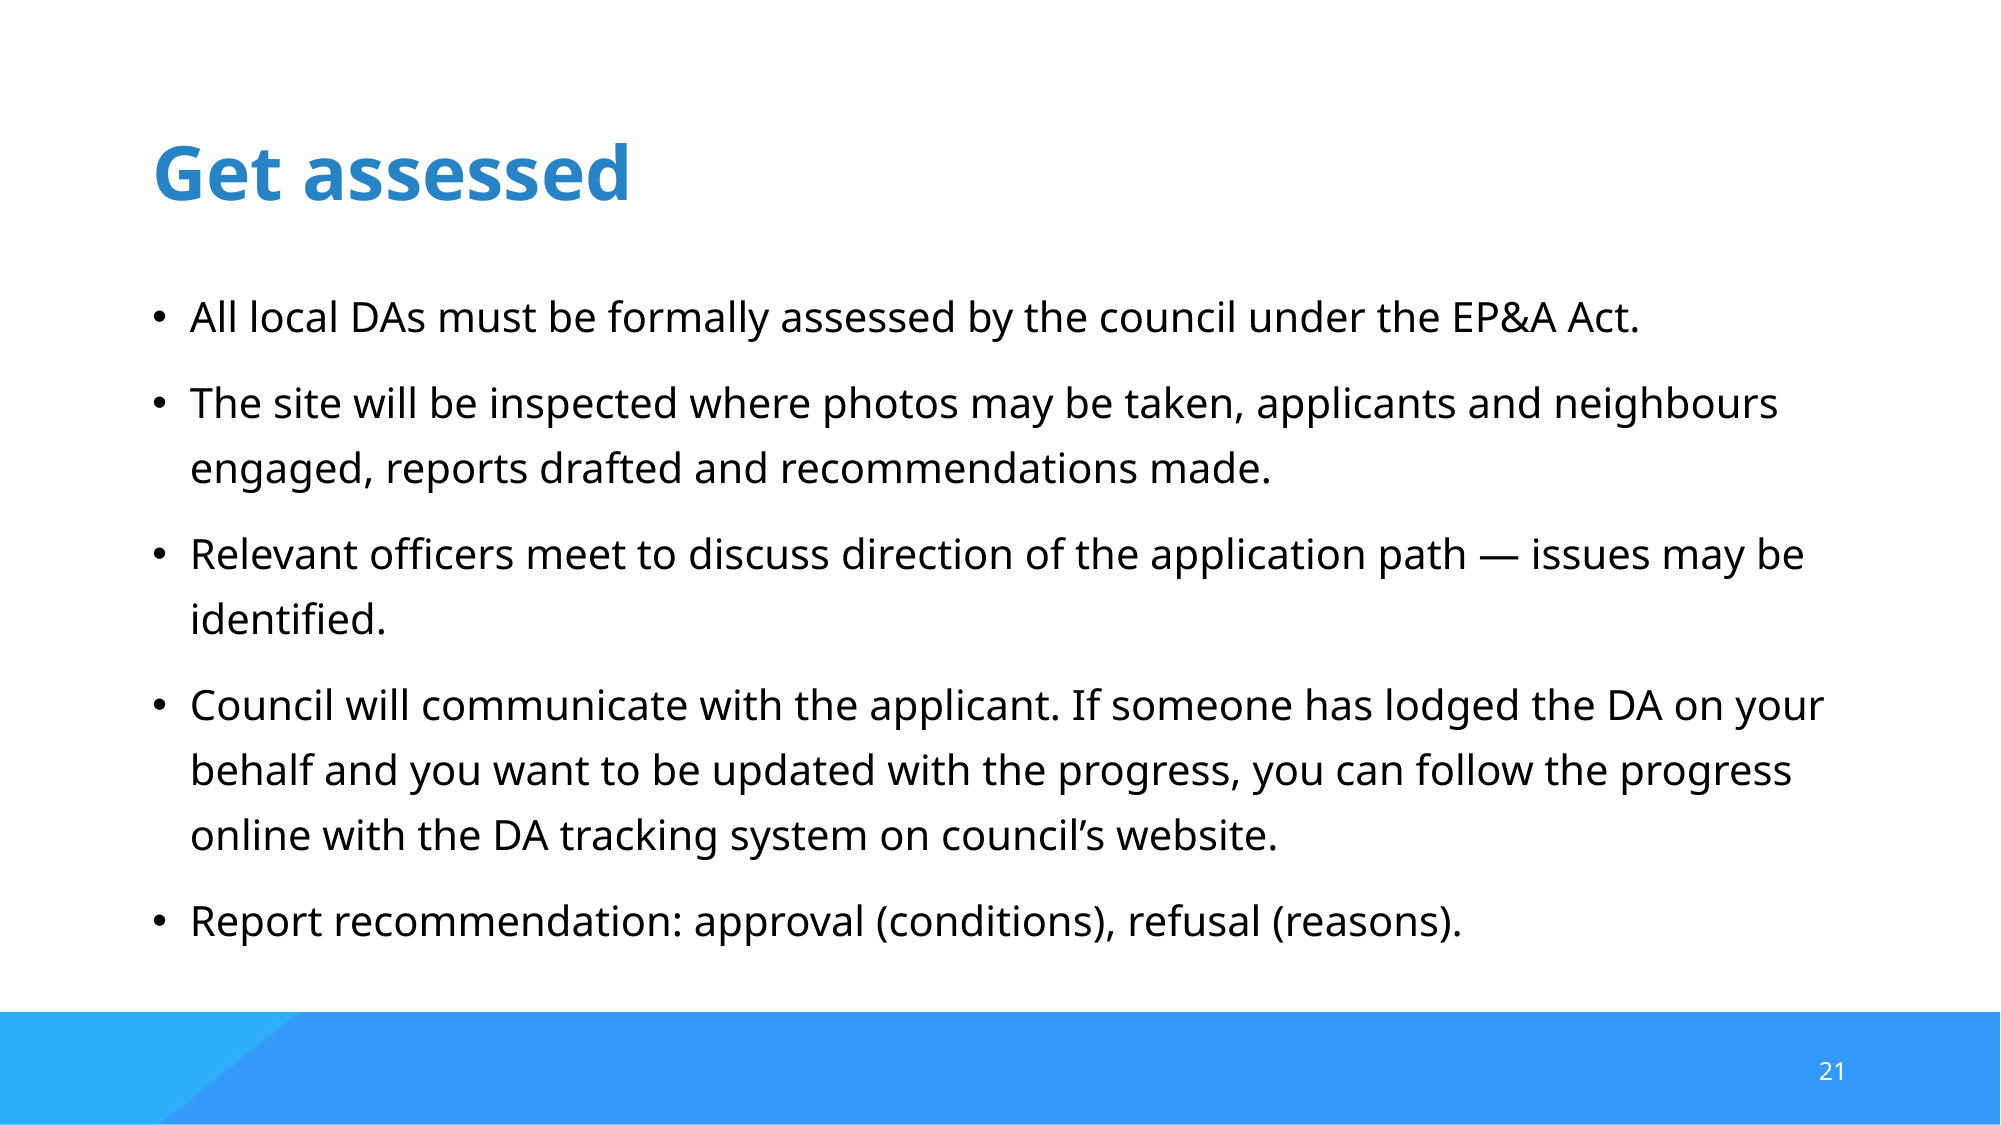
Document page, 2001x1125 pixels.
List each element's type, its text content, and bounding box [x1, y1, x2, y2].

list All local DAs must be formally assessed by the council under the EP&A Act. The site will be inspected where photos may be taken, applicants and neighbours engaged, reports drafted and recommendations made. Relevant officers meet to discuss direction of the application path — issues may be identified. Council will communicate with the applicant. If someone has lodged the DA on your behalf and you want to be updated with the progress, you can follow the progress online with the DA tracking system on council’s website. Report recommendation: approval (conditions), refusal (reasons). [137, 268, 1863, 983]
picture [0, 1012, 2000, 1125]
slide_number 21 [1412, 1042, 1863, 1103]
title Get assessed [137, 28, 1863, 247]
